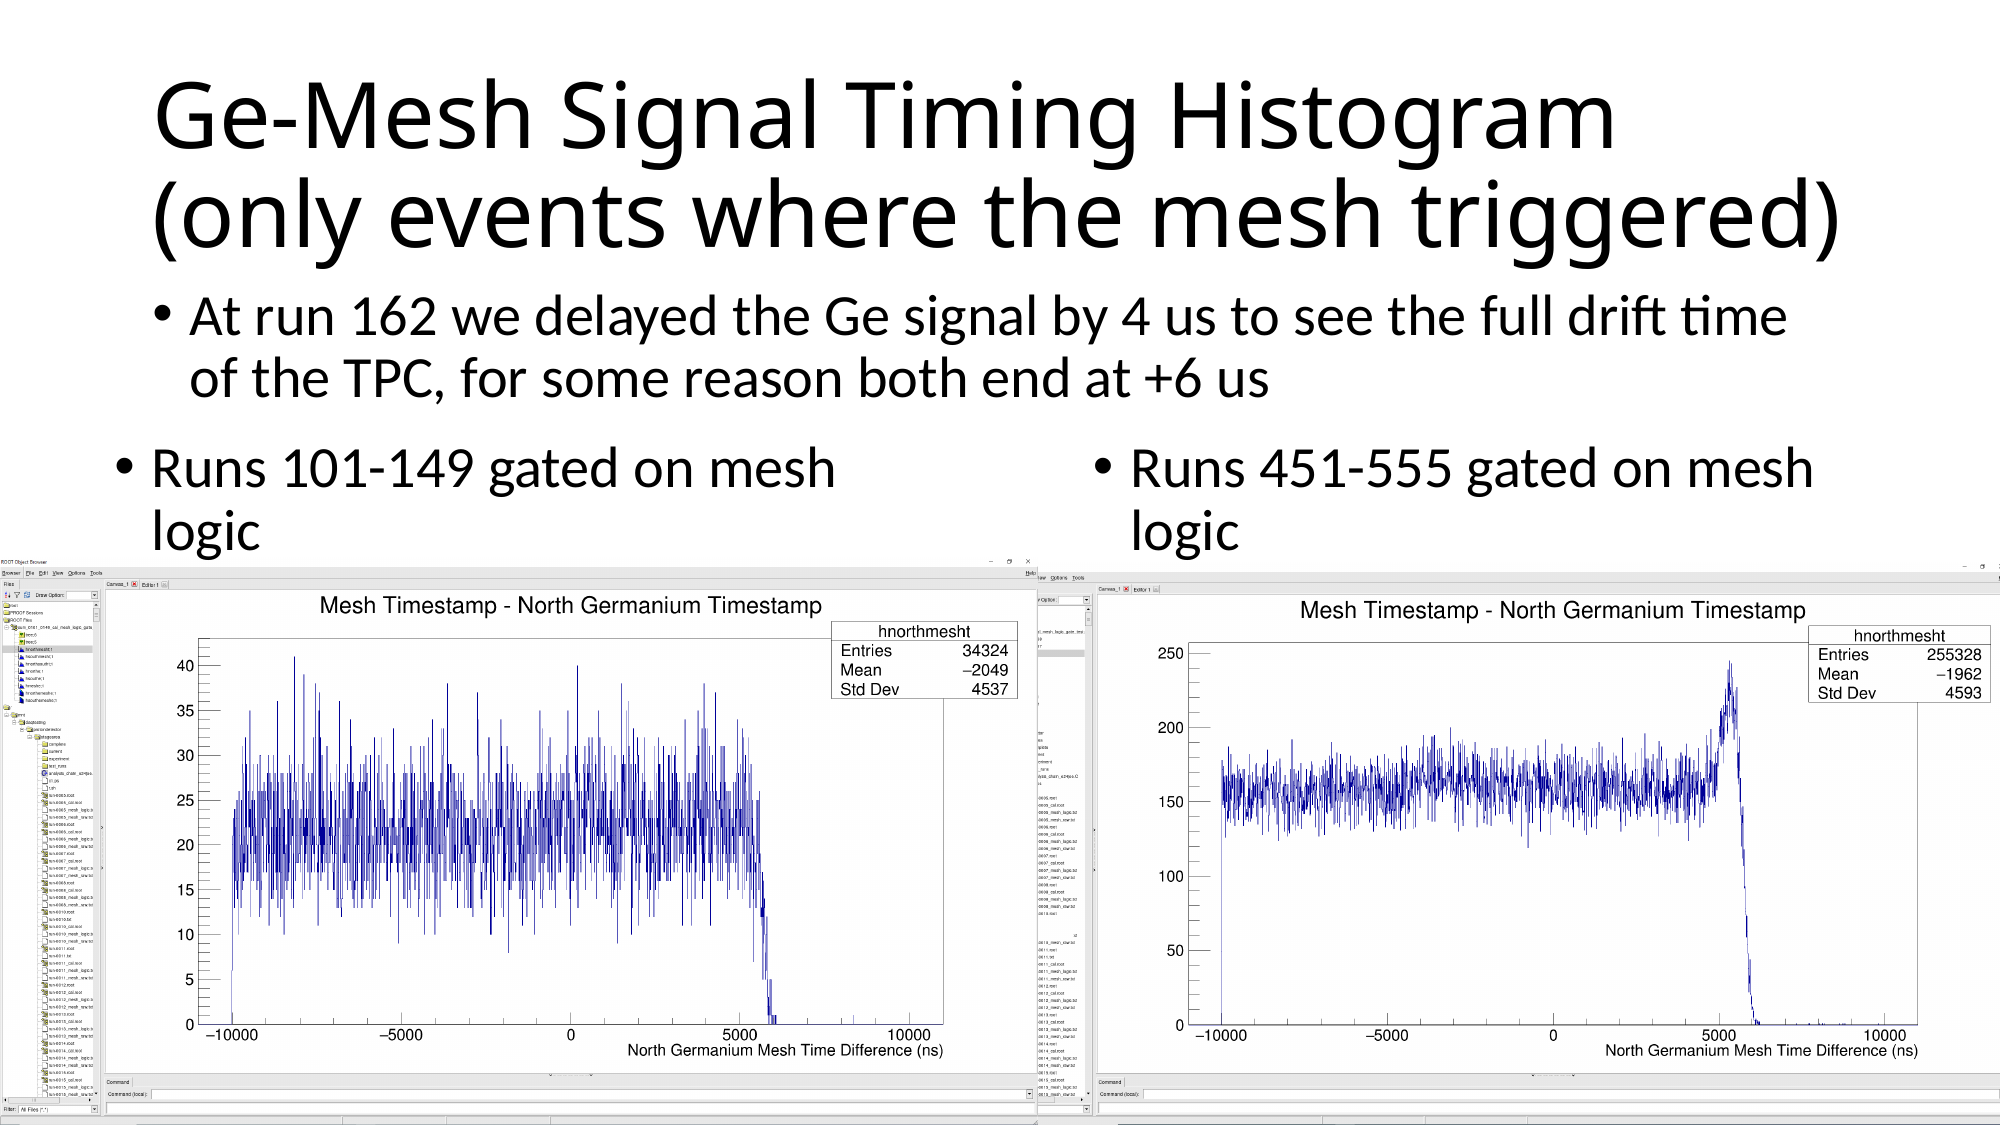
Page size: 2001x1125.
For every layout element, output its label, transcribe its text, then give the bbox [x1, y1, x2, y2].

title Ge-Mesh Signal Timing Histogram (only events where the mesh triggered) [137, 59, 1863, 277]
text_box At run 162 we delayed the Ge signal by 4 us to see the full drift time of the TPC, for some reason both end at +6 us [137, 277, 1863, 562]
picture [0, 557, 2000, 1125]
text_box Runs 101-149 gated on mesh logic [99, 429, 137, 557]
